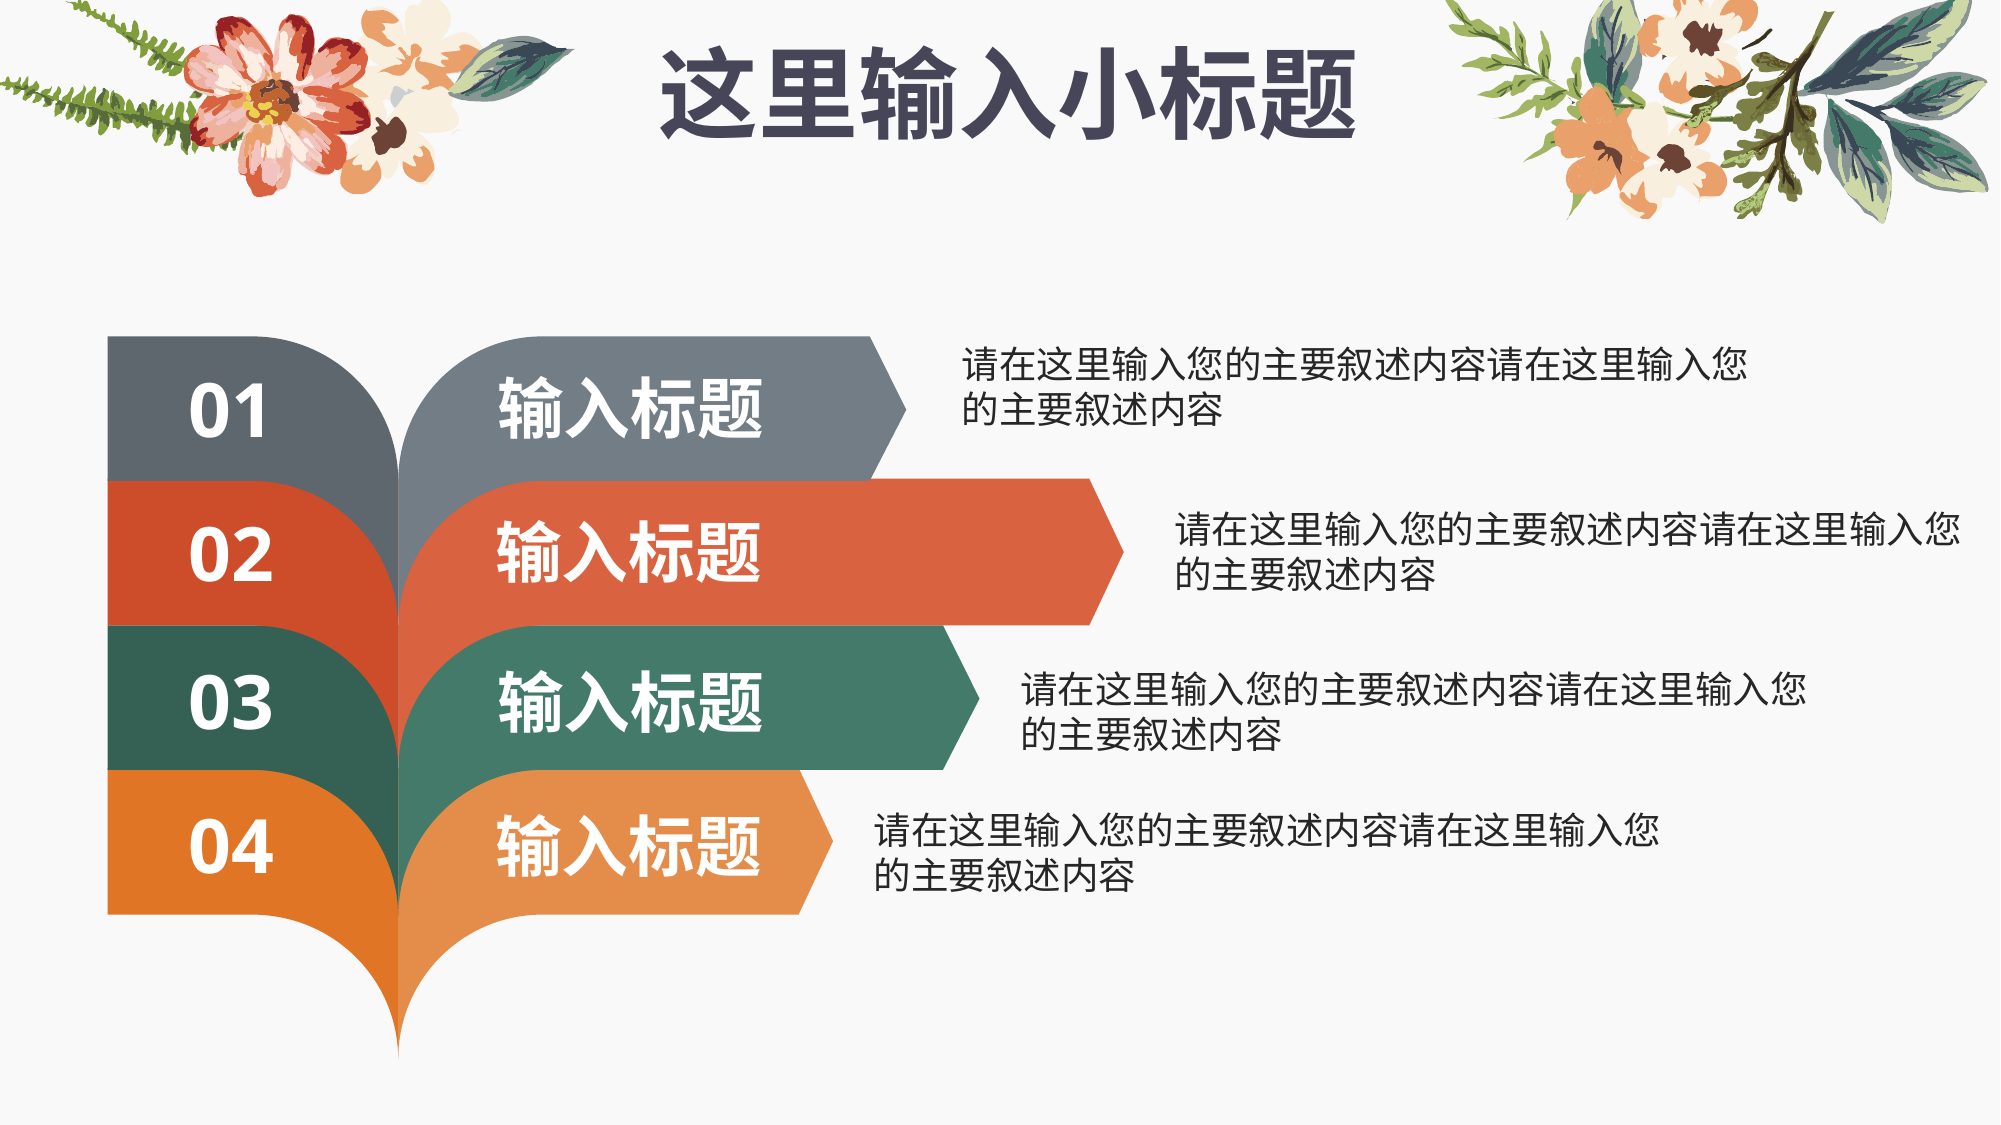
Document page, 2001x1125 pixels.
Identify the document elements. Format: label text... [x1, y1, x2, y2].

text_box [107, 628, 398, 771]
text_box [398, 336, 907, 628]
text_box 请在这里输入您的主要叙述内容请在这里输入您的主要叙述内容 [980, 799, 1677, 905]
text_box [398, 917, 834, 1060]
text_box 请在这里输入您的主要叙述内容请在这里输入您的主要叙述内容 [947, 333, 1765, 439]
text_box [398, 771, 980, 917]
text_box 请在这里输入您的主要叙述内容请在这里输入您的主要叙述内容 [1124, 658, 1824, 764]
picture [0, 0, 577, 197]
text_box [107, 771, 398, 917]
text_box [107, 336, 398, 628]
text_box 请在这里输入您的主要叙述内容请在这里输入您的主要叙述内容 [1159, 498, 1978, 604]
picture [1441, 0, 1990, 224]
text_box 这里输入小标题 [643, 23, 1374, 159]
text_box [398, 478, 1124, 771]
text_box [107, 917, 398, 1060]
